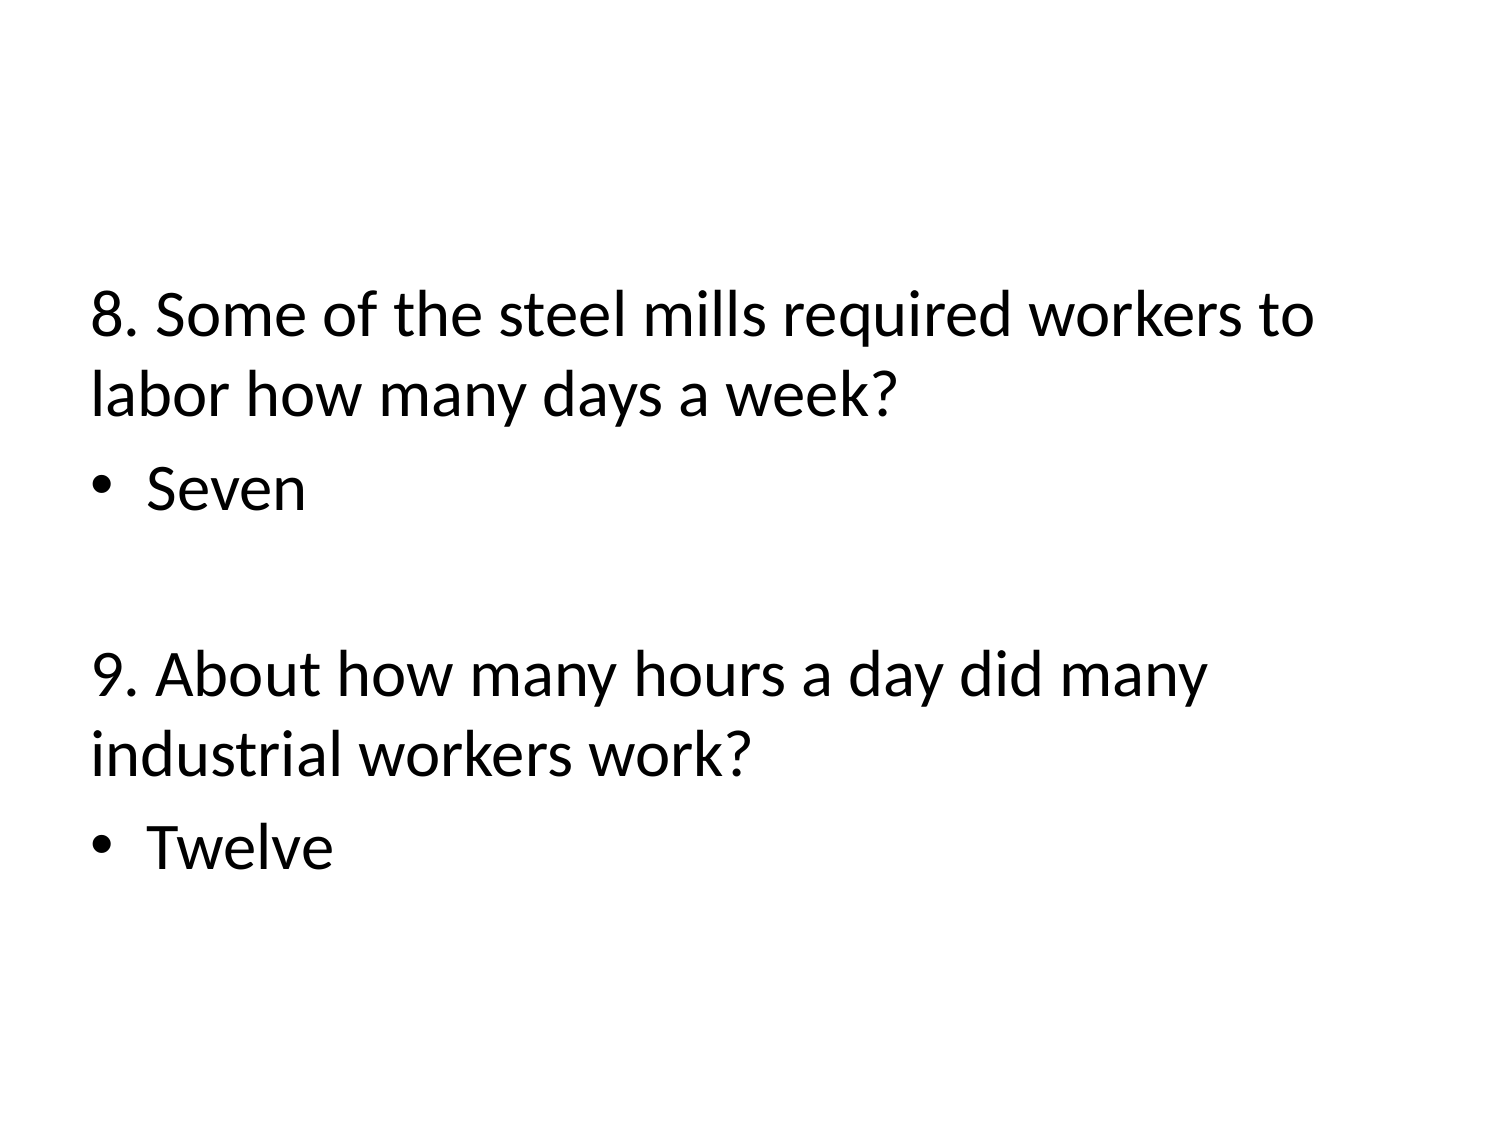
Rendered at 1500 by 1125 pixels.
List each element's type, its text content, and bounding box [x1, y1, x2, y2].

list 8. Some of the steel mills required workers to labor how many days a week? Seven 9. About how many hours a day did many industrial workers work? Twelve [75, 262, 1425, 1005]
